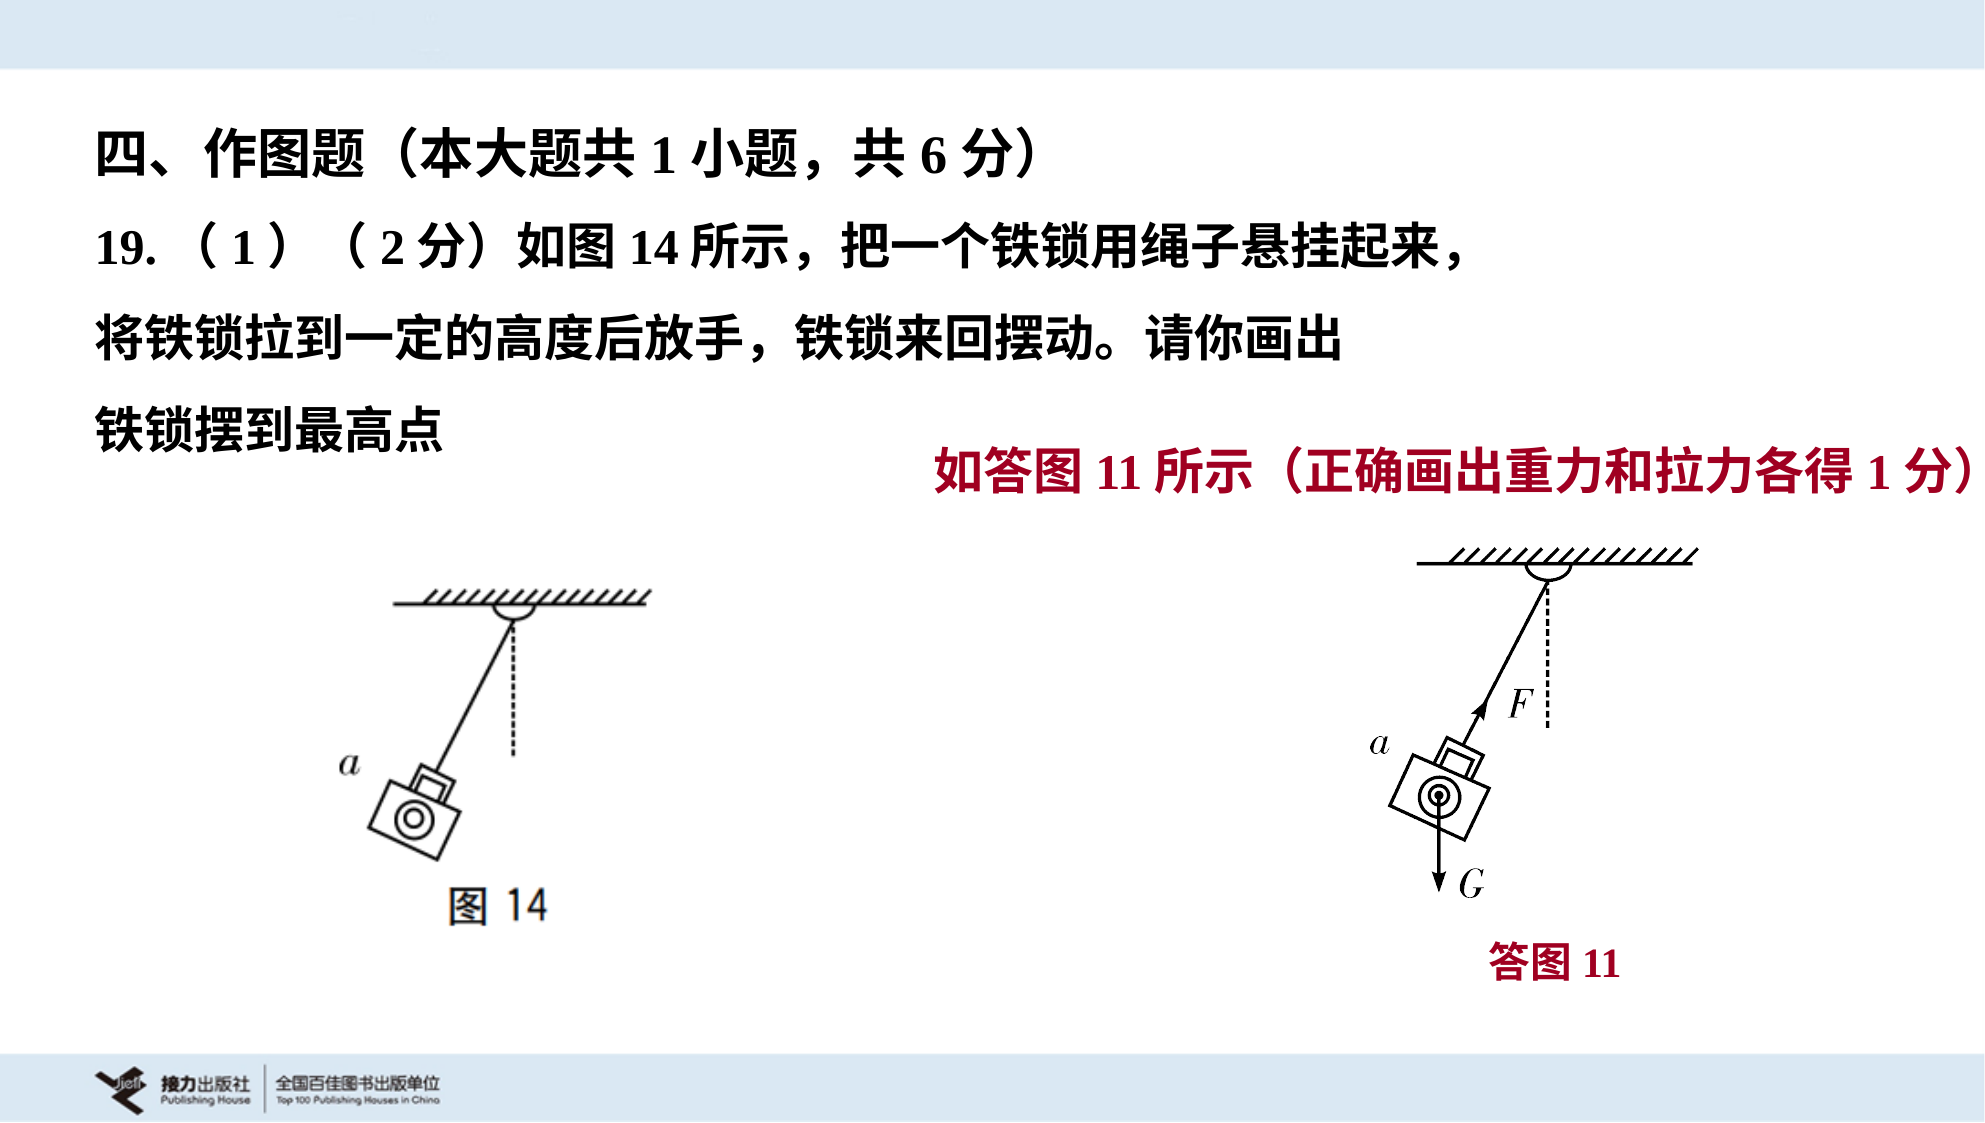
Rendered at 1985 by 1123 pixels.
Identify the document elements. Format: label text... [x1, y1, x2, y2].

text_box 四、作图题（本大题共1小题，共6分） [94, 88, 1892, 207]
picture [0, 0, 1985, 1122]
text_box 答图11 [1475, 899, 1635, 1045]
text_box 如答图11所示（正确画出重力和拉力各得1分） [933, 411, 1985, 500]
